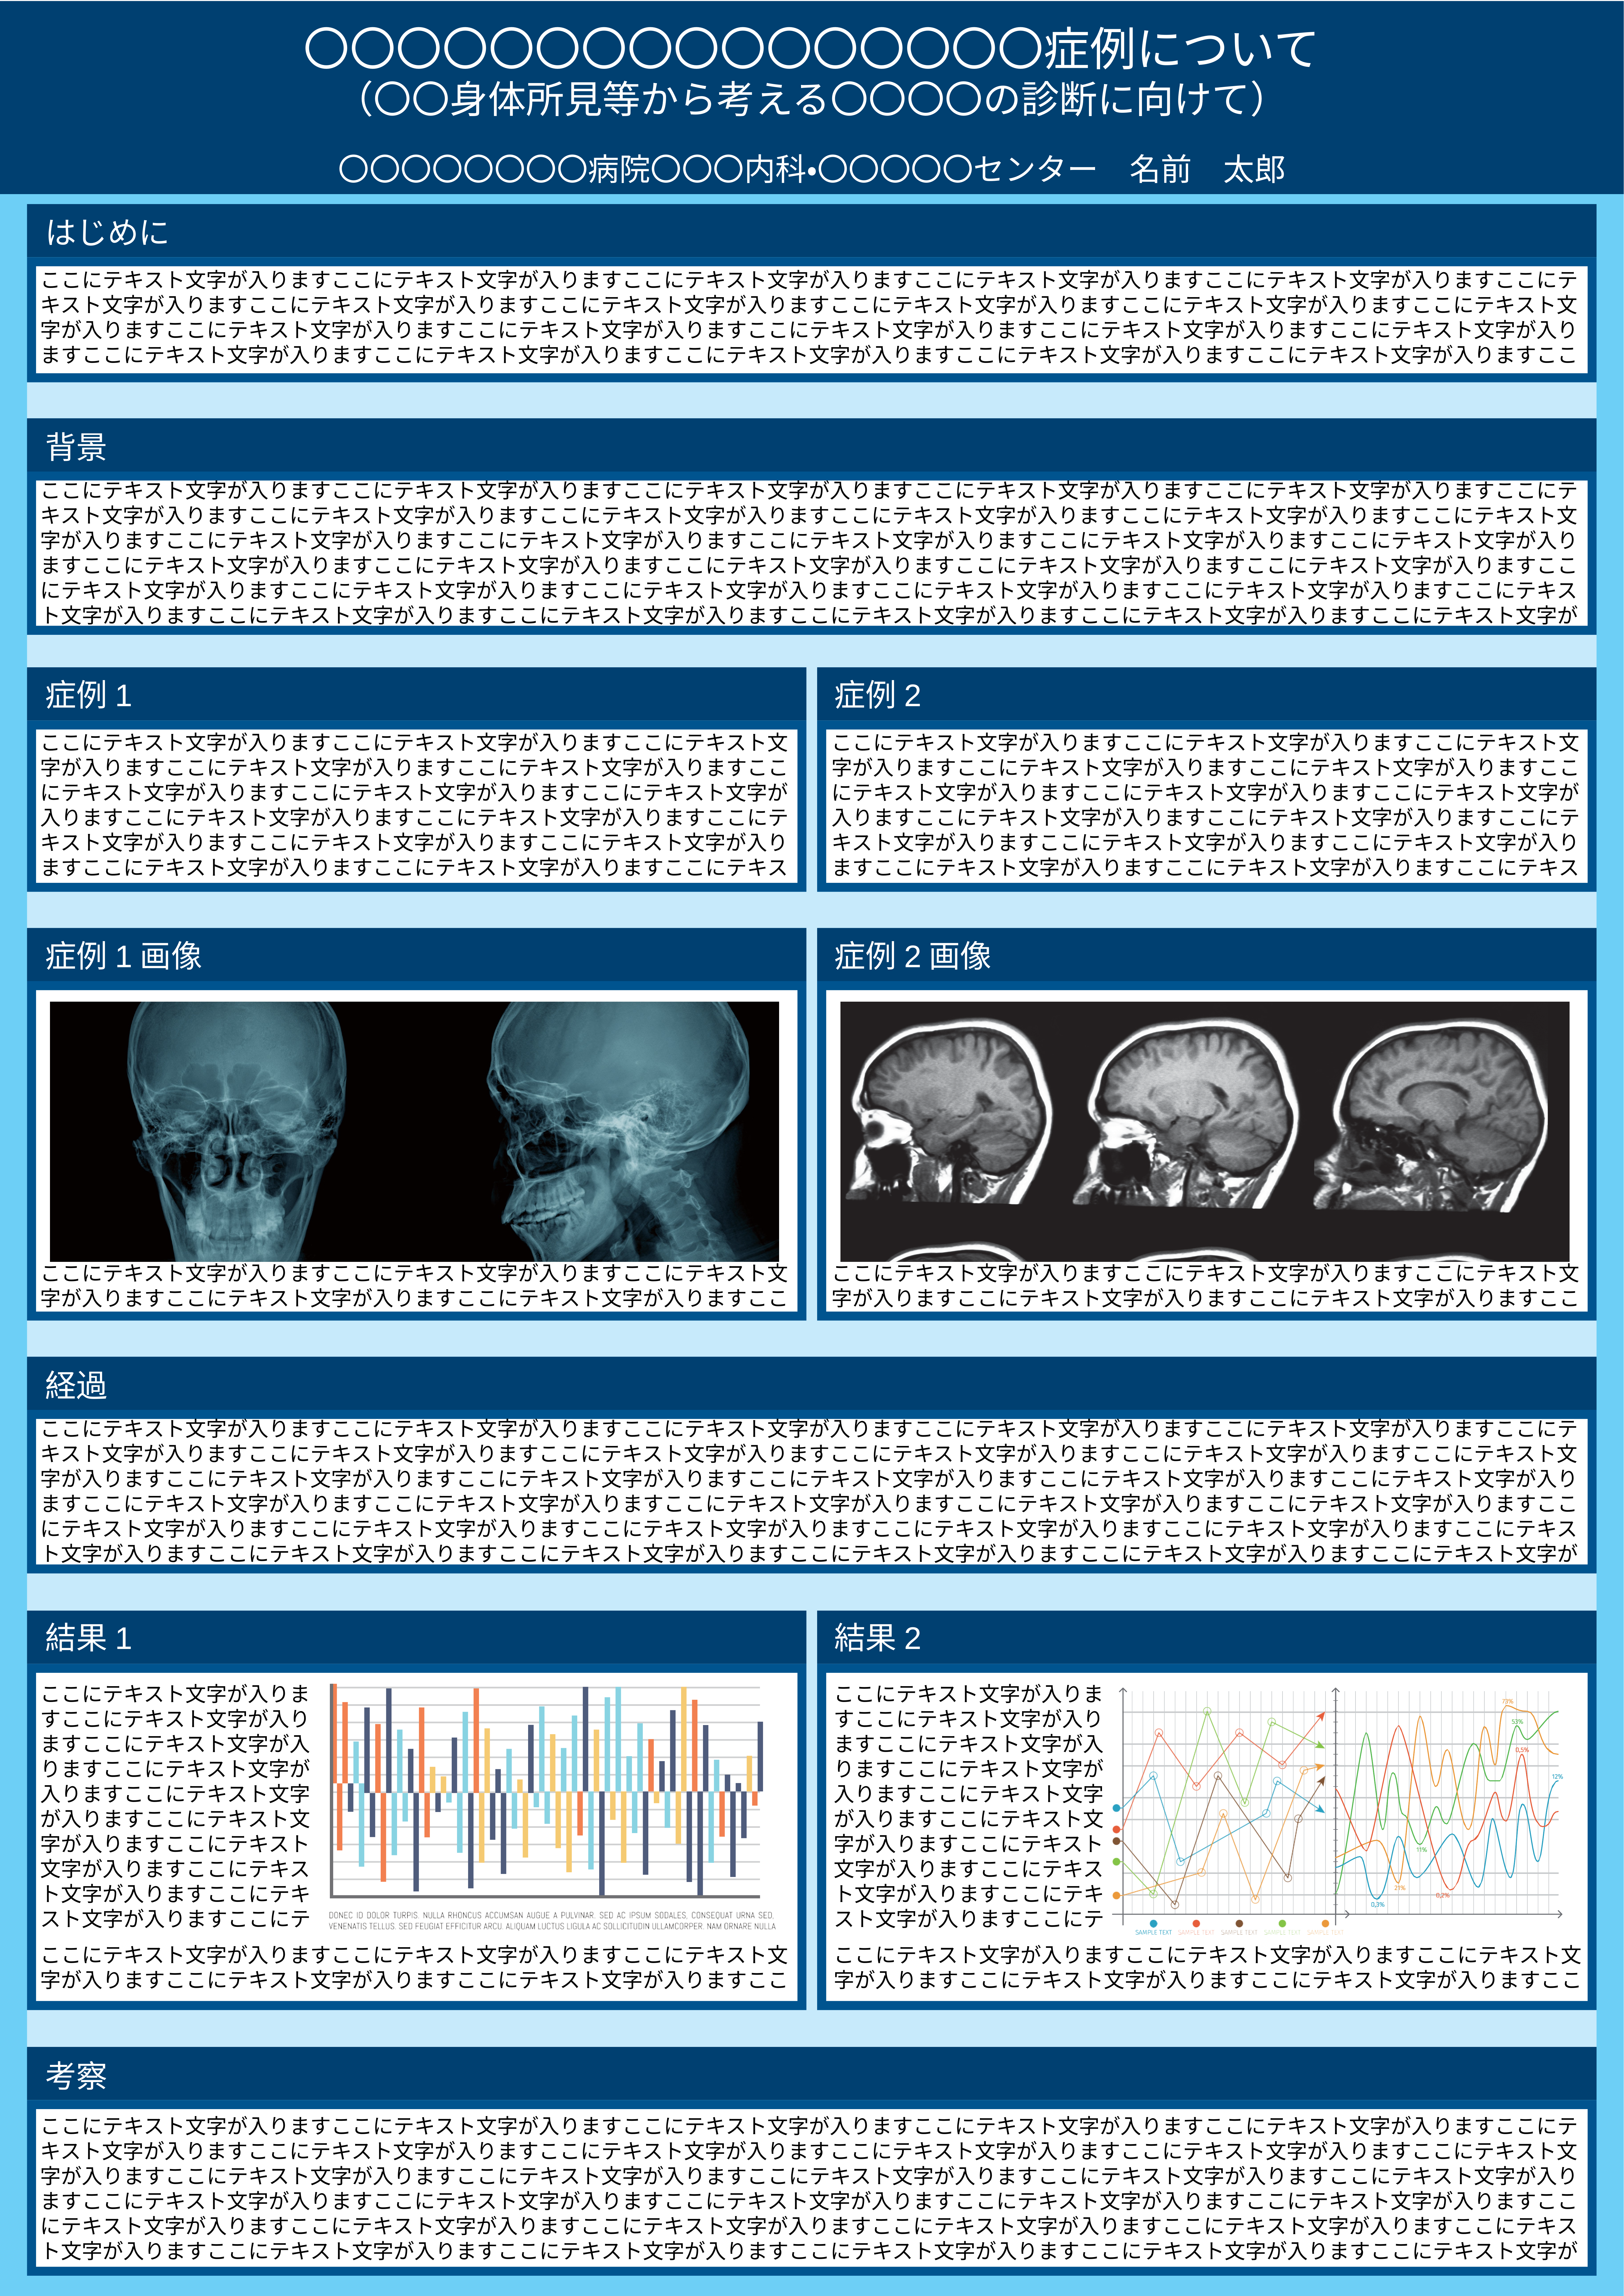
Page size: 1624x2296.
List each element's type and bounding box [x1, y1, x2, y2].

text_box [0, 1, 1624, 2296]
